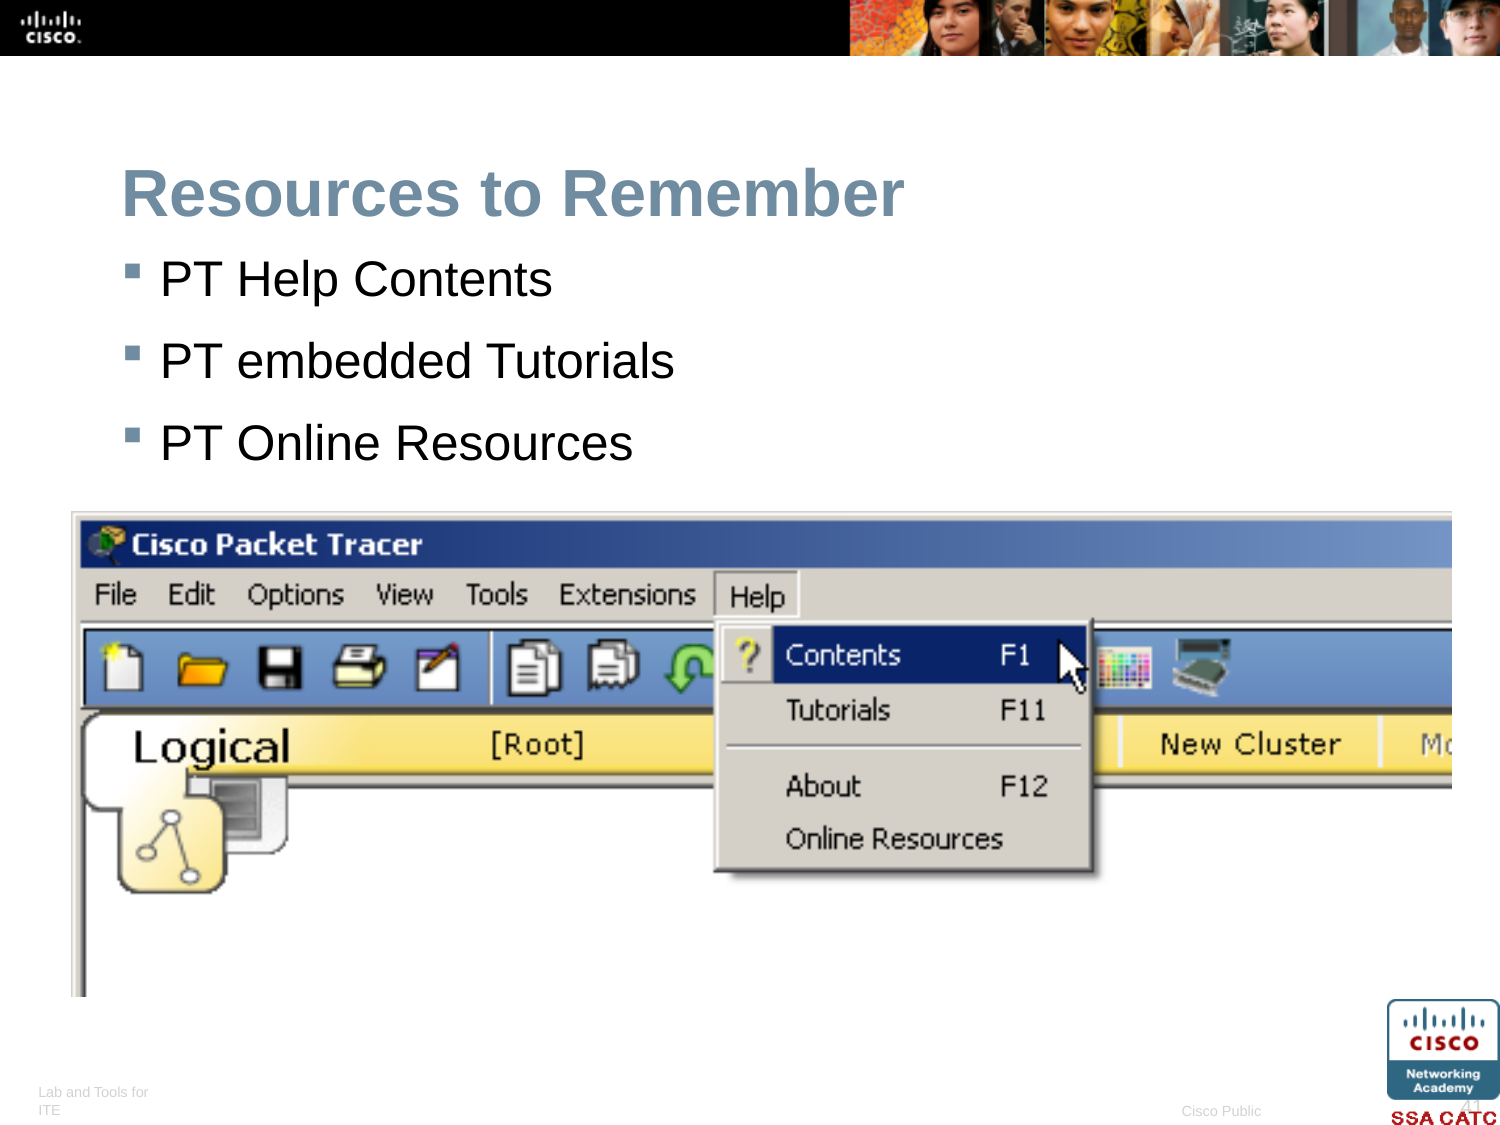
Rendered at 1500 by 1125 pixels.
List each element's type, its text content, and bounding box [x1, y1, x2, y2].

picture [1387, 999, 1500, 1125]
list PT Help Contents PT embedded Tutorials PT Online Resources [107, 243, 1411, 510]
picture [71, 511, 1452, 998]
picture [0, 0, 1500, 56]
title Resources to Remember [107, 99, 1444, 238]
